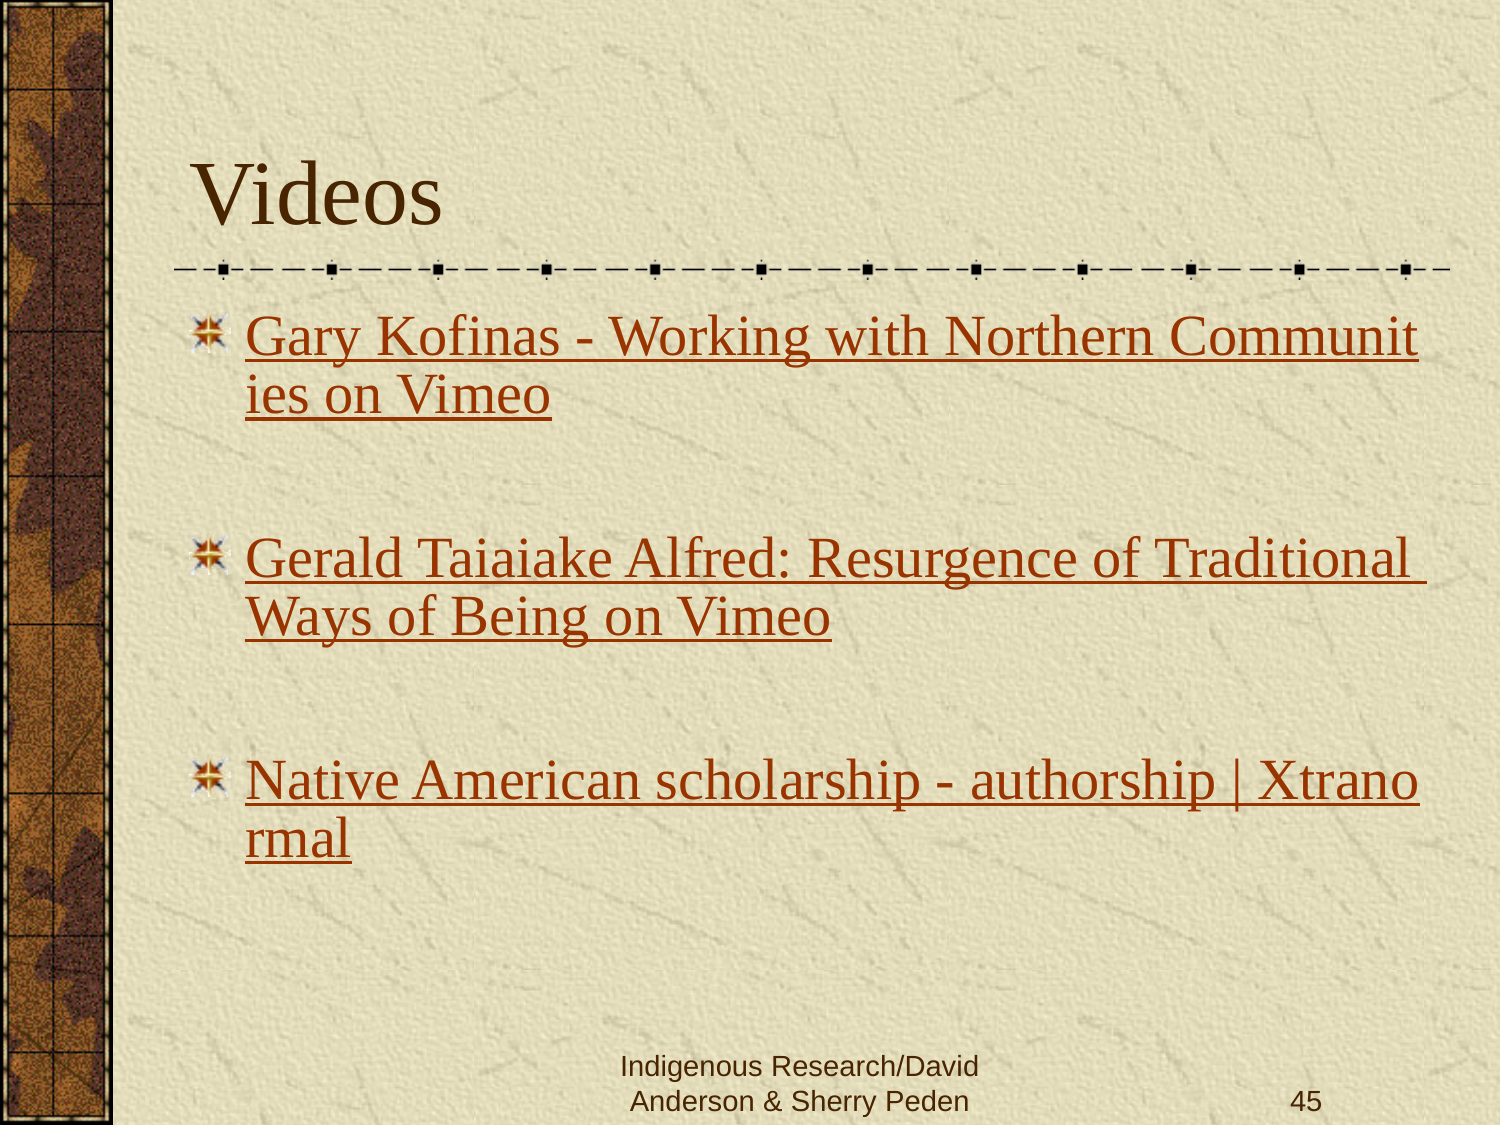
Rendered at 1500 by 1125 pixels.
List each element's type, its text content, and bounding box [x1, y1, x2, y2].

picture [0, 0, 1500, 1125]
list Gary Kofinas - Working with Northern Communities on Vimeo Gerald Taiaiake Alfred: Resurgence of Traditional Ways of Being on Vimeo Native American scholarship - authorship | Xtranormal [173, 289, 1449, 965]
slide_number 45 [1149, 1049, 1463, 1125]
footer Indigenous Research/David Anderson & Sherry Peden [562, 1049, 1038, 1125]
title Videos [174, 62, 1451, 251]
